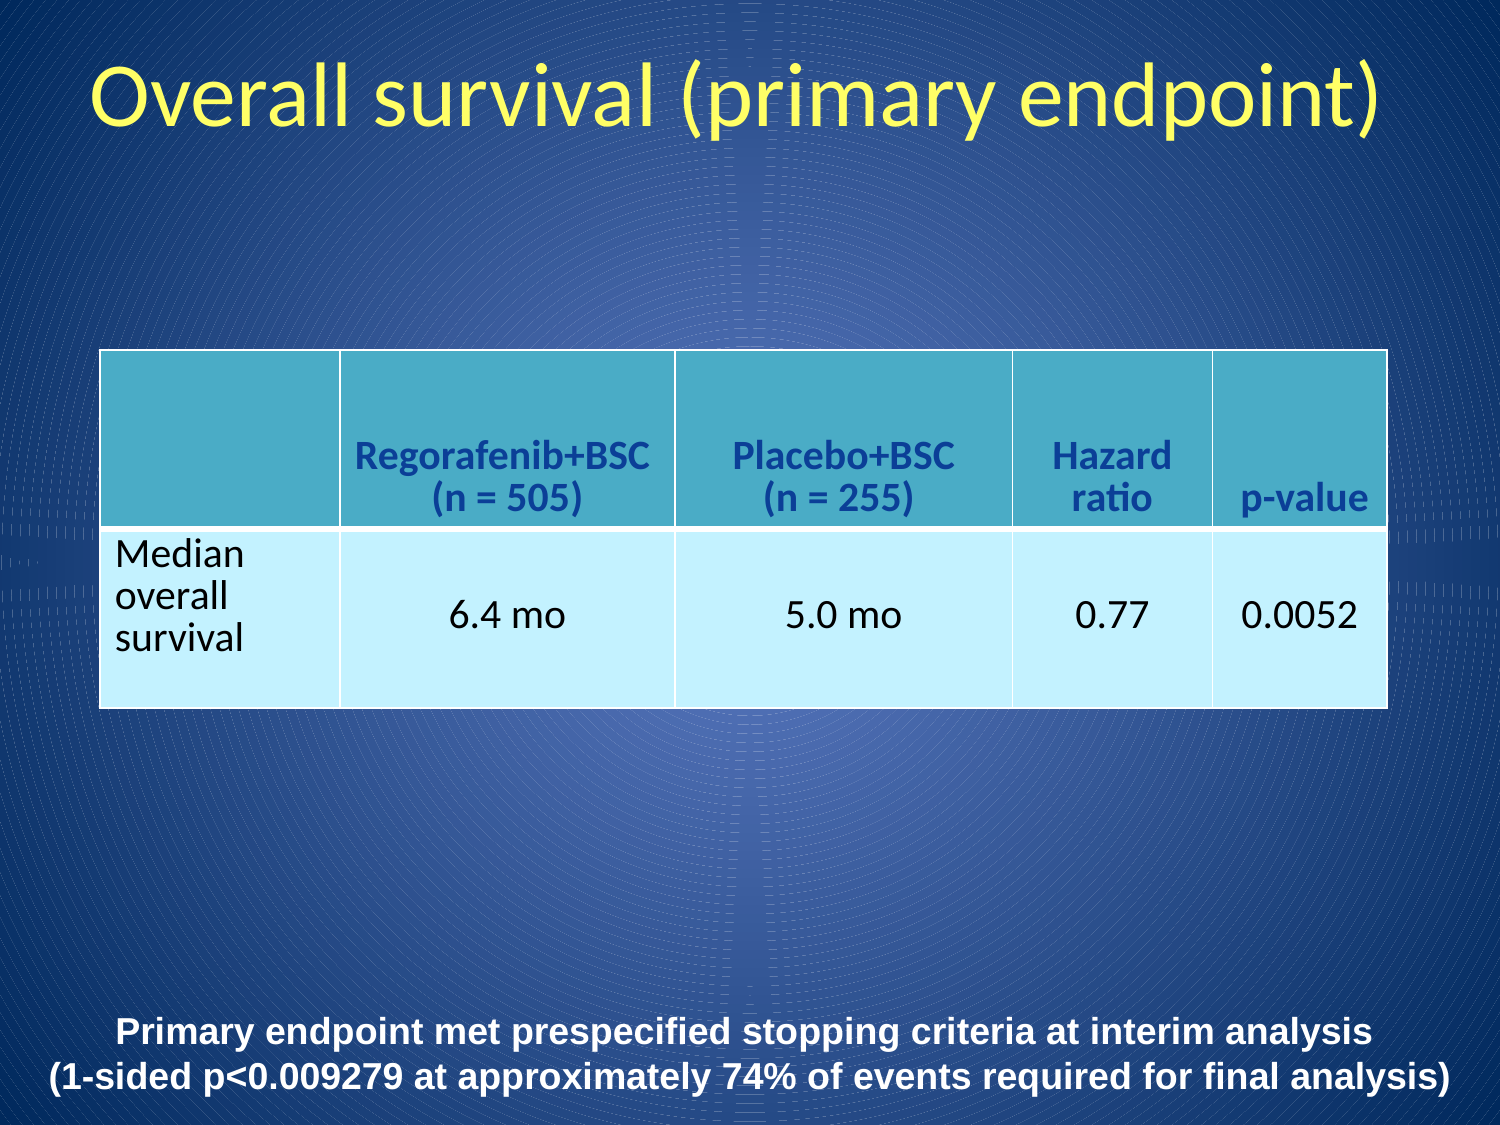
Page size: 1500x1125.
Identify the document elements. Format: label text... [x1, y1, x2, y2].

title Overall survival (primary endpoint) [24, 0, 1450, 180]
table_header p-value [1213, 351, 1386, 526]
table_header Placebo+BSC (n = 255) [676, 351, 1012, 526]
table_cell 0.0052 [1213, 532, 1386, 707]
table_cell 5.0 mo [676, 532, 1012, 707]
table_header [101, 351, 339, 526]
table_header Hazard ratio [1013, 351, 1212, 526]
text_box Primary endpoint met prespecified stopping criteria at interim analysis (1-sided p<0.009279 at approximately 74% of events required for final analysis) [33, 999, 1467, 1105]
table_cell 6.4 mo [341, 532, 674, 707]
table_cell Median overall survival [101, 532, 339, 707]
table_cell 0.77 [1013, 532, 1212, 707]
table_header Regorafenib+BSC (n = 505) [341, 351, 674, 526]
